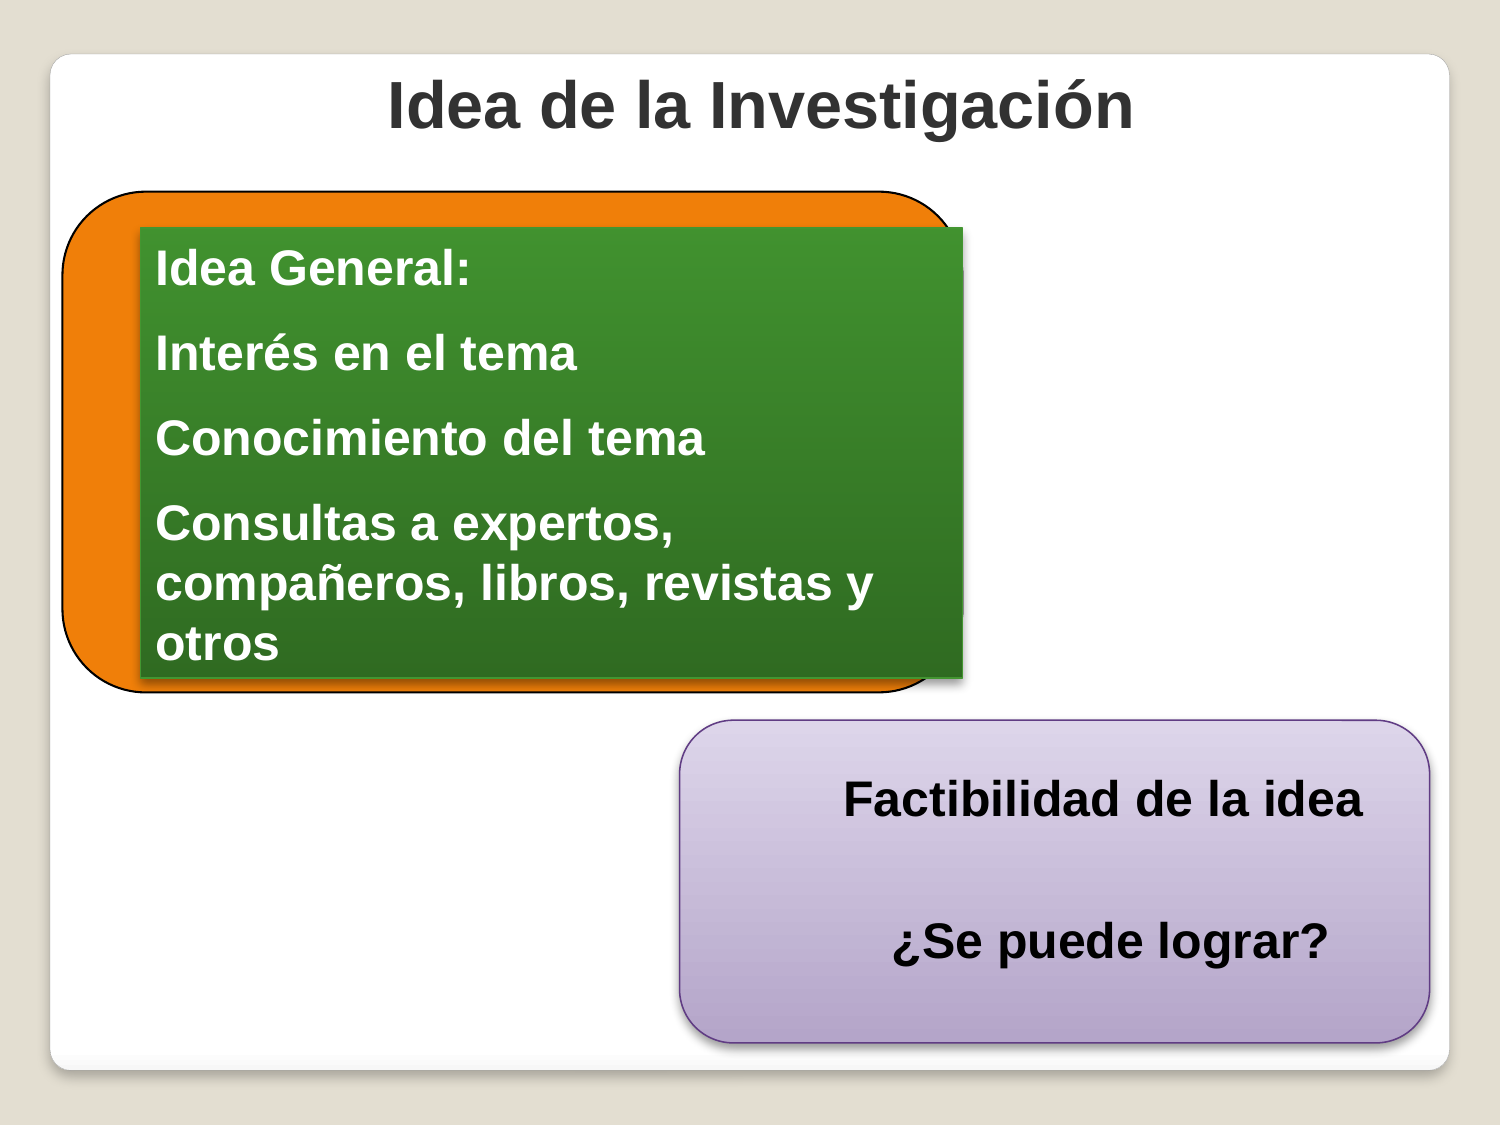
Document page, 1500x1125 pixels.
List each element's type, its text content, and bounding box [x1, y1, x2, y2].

text_box [678, 719, 1431, 1044]
text_box Factibilidad de la idea [828, 759, 1436, 834]
text_box ¿Se puede lograr? [876, 901, 1365, 976]
text_box [62, 191, 947, 693]
text_box Idea de la Investigación [135, 54, 1388, 150]
text_box Idea General: Interés en el tema Conocimiento del tema Consultas a expertos, compañeros, libros, revistas y otros [140, 227, 963, 679]
